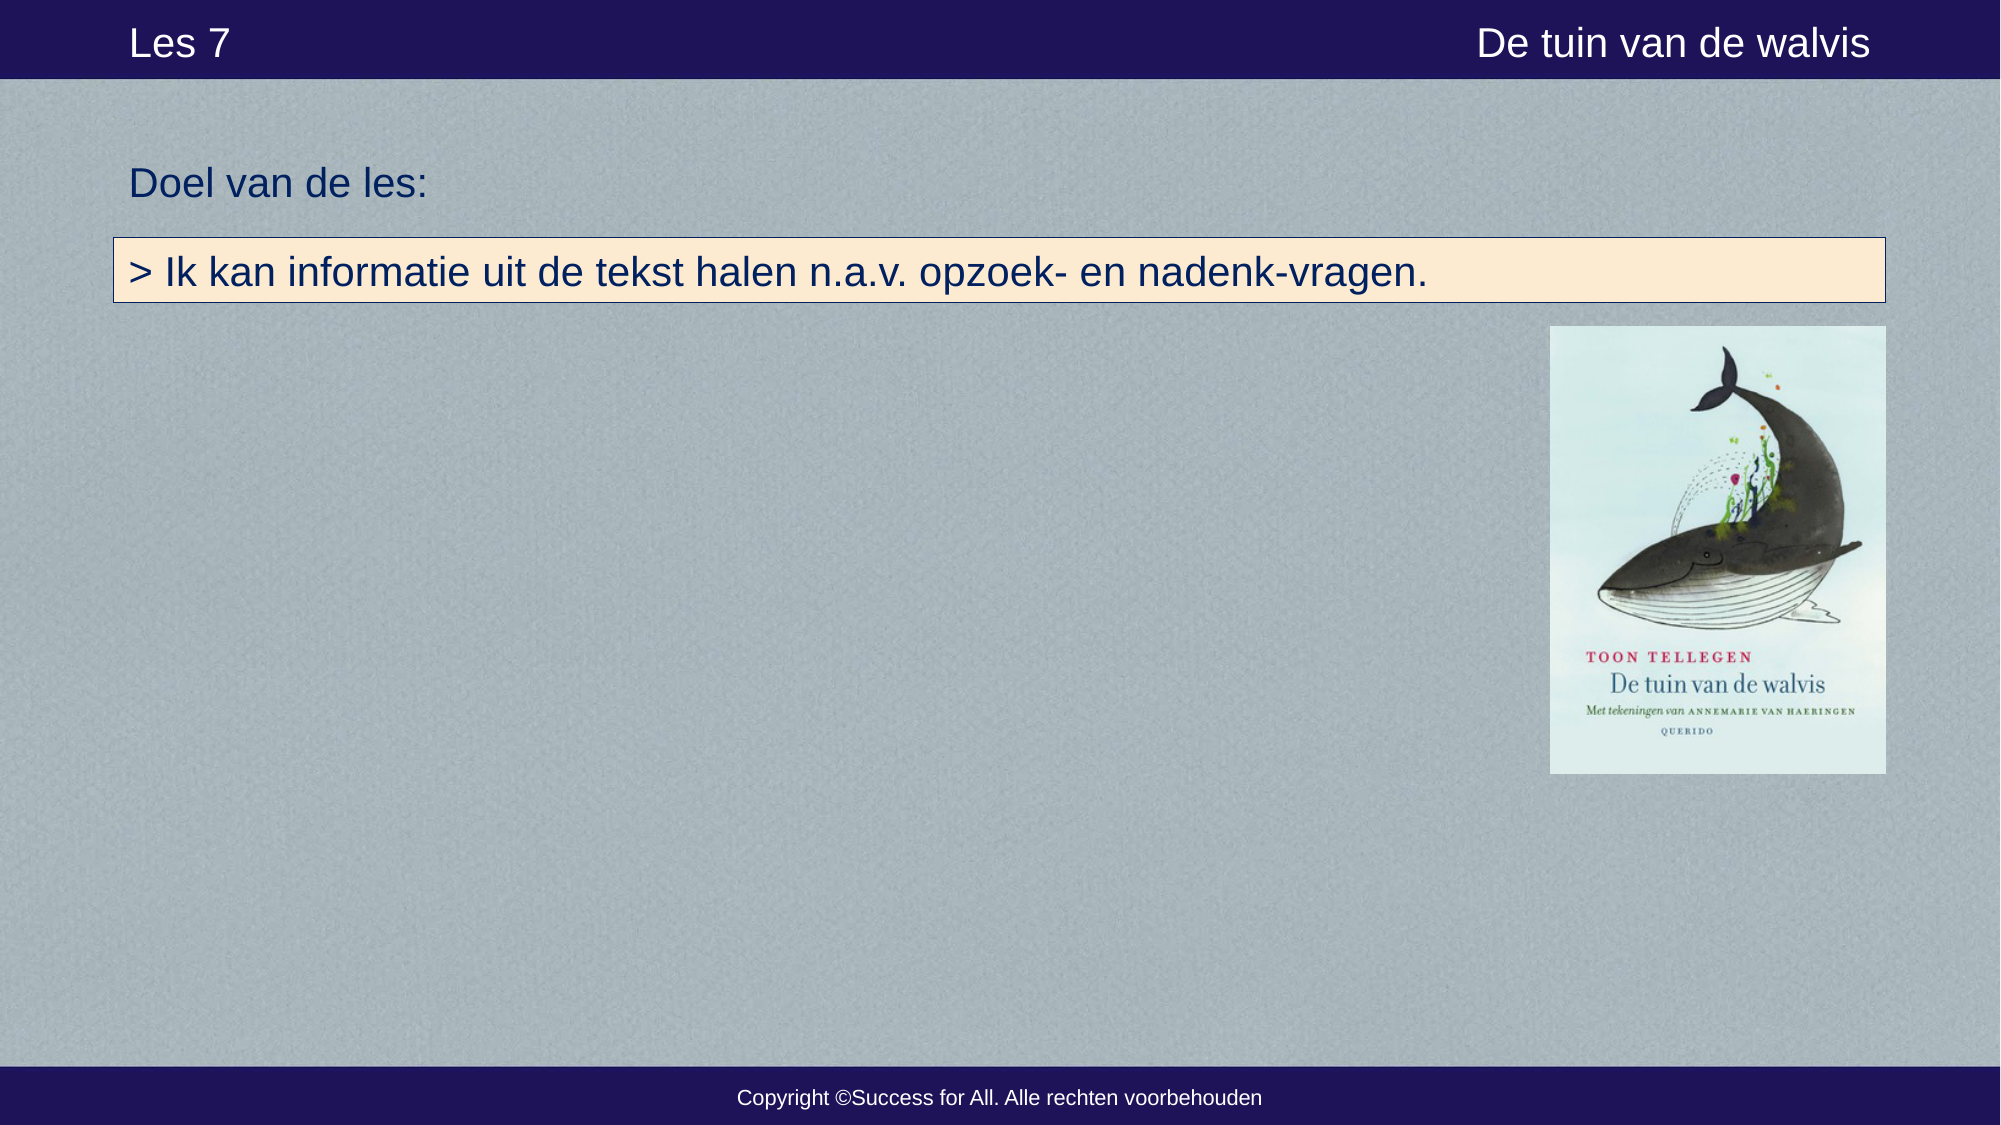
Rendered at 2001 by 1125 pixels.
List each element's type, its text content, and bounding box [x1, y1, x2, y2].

picture [0, 0, 2001, 1125]
text_box > Ik kan informatie uit de tekst halen n.a.v. opzoek- en nadenk-vragen. [113, 237, 1886, 303]
text_box Copyright ©Success for All. Alle rechten voorbehouden [0, 1076, 2000, 1125]
text_box De tuin van de walvis [999, 8, 1886, 73]
text_box Doel van de les: [113, 148, 1635, 214]
text_box Les 7 [114, 8, 354, 73]
